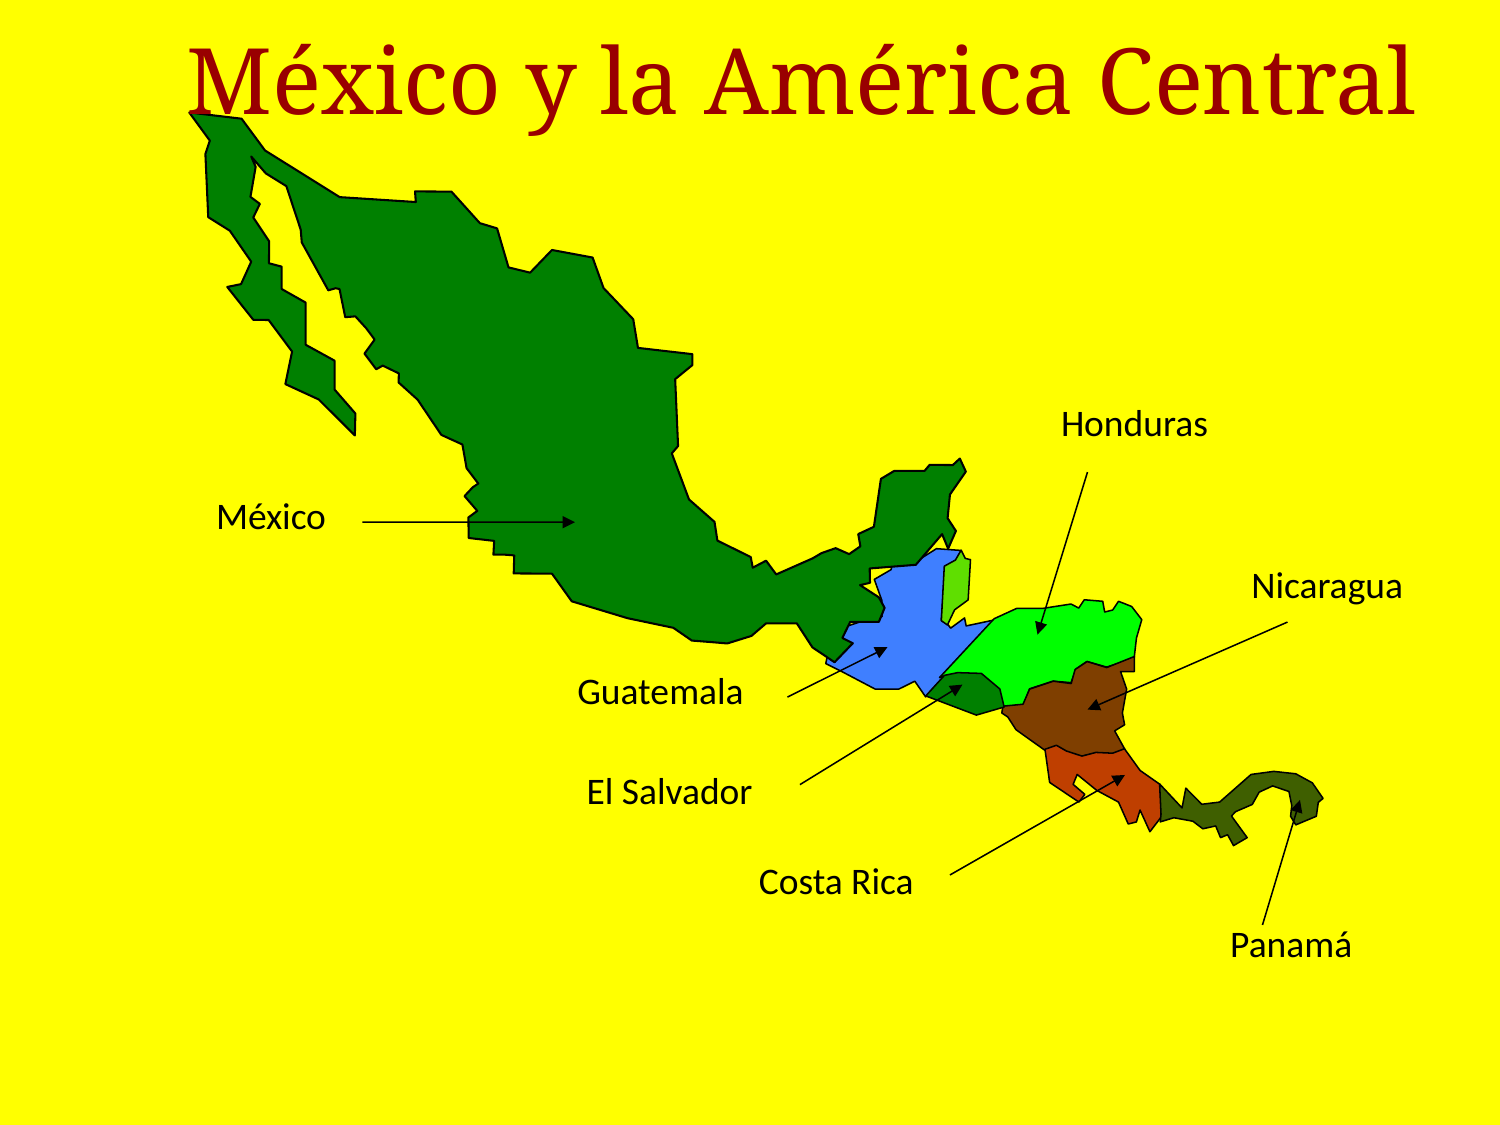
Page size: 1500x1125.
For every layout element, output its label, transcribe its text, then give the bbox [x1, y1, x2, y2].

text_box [1197, 799, 1386, 988]
text_box [205, 141, 966, 645]
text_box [537, 646, 888, 683]
text_box [938, 672, 1005, 716]
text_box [179, 484, 576, 560]
text_box [1044, 745, 1160, 832]
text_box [712, 774, 1126, 926]
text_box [1022, 391, 1248, 635]
text_box [1001, 664, 1125, 755]
text_box [1159, 783, 1197, 822]
text_box México y la América Central [171, 16, 1433, 141]
text_box [939, 608, 1082, 705]
text_box [941, 550, 971, 625]
text_box [843, 548, 992, 682]
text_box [1087, 553, 1446, 710]
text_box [537, 684, 963, 835]
text_box [1224, 771, 1323, 798]
